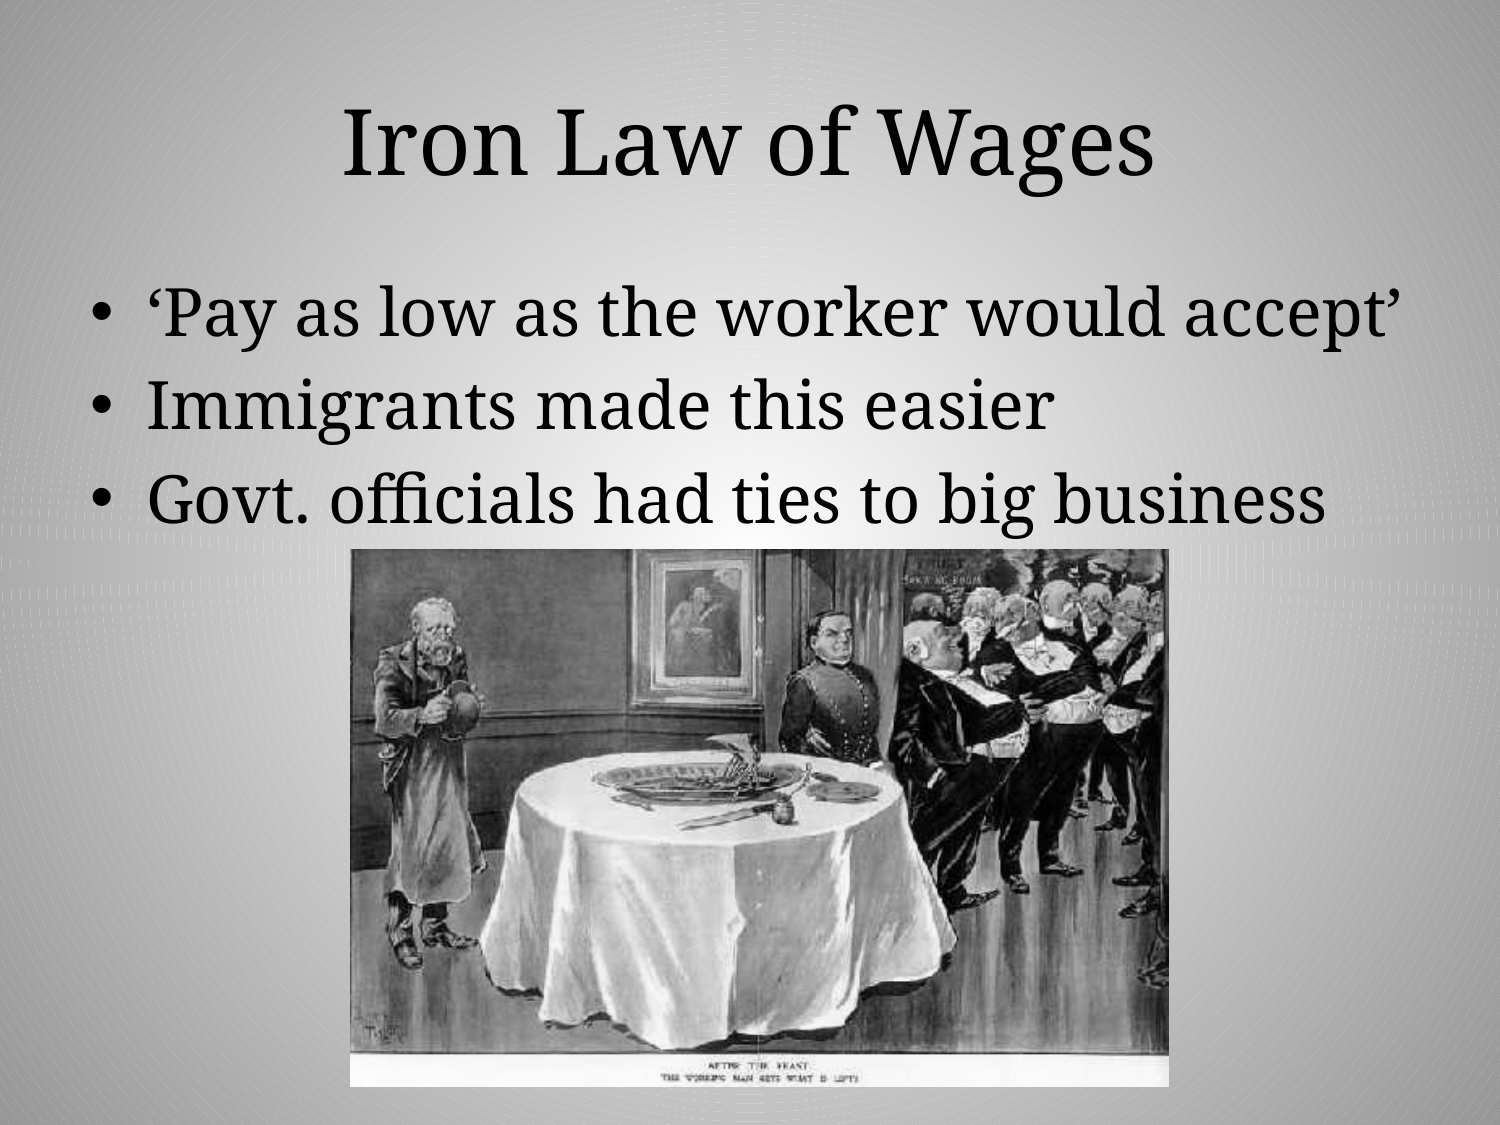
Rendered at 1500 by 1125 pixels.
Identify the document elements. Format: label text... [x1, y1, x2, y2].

list ‘Pay as low as the worker would accept’ Immigrants made this easier Govt. officials had ties to big business [75, 262, 1425, 1005]
title Iron Law of Wages [75, 45, 1425, 233]
picture [349, 549, 1169, 1087]
